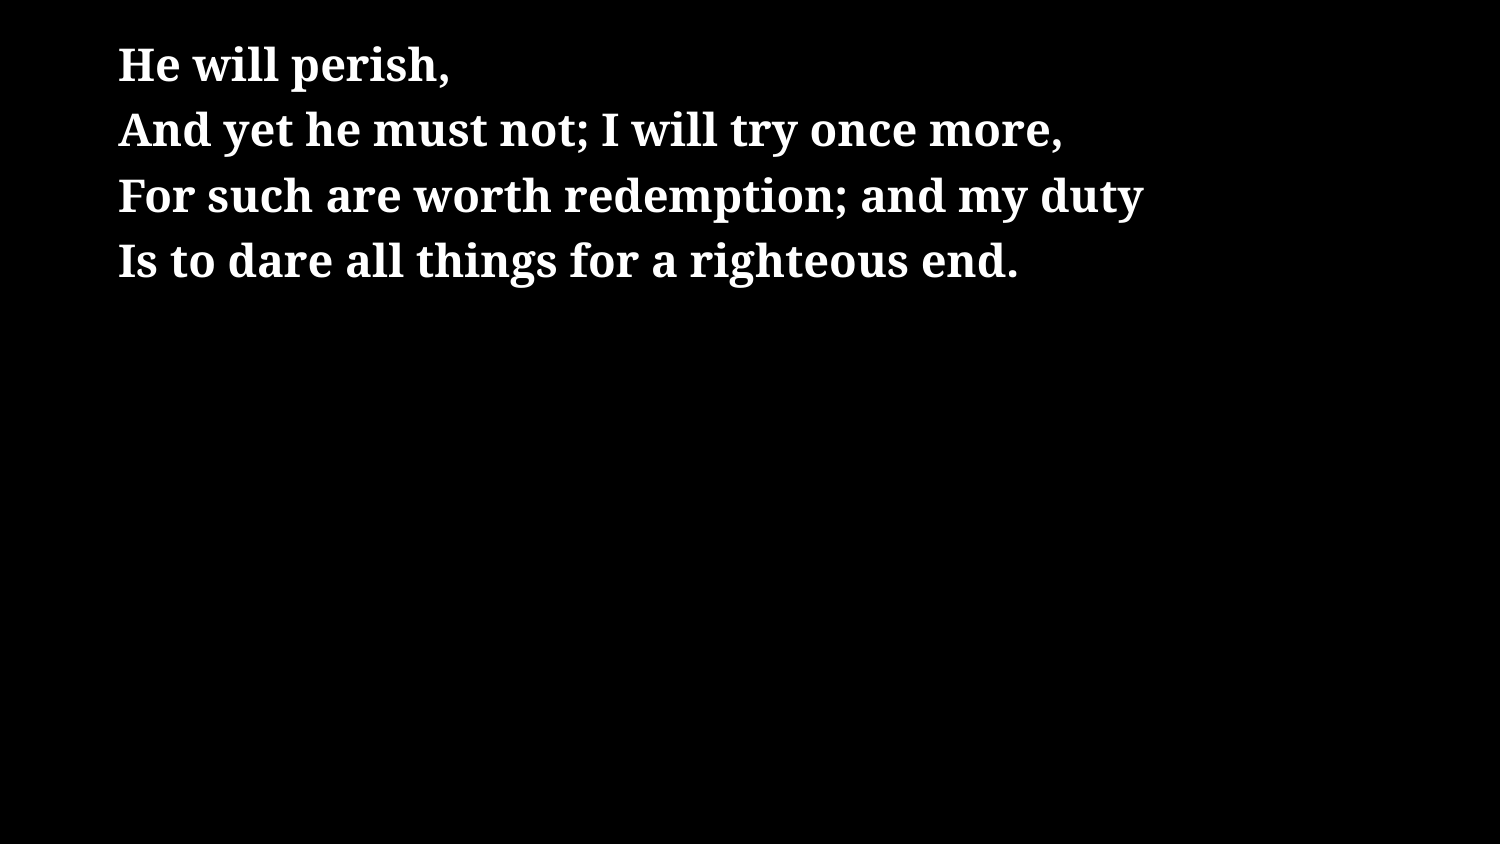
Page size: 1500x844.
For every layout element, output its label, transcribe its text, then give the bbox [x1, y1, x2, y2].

title He will perish, And yet he must not; I will try once more, For such are worth redemption; and my duty Is to dare all things for a righteous end. [103, 17, 1397, 299]
